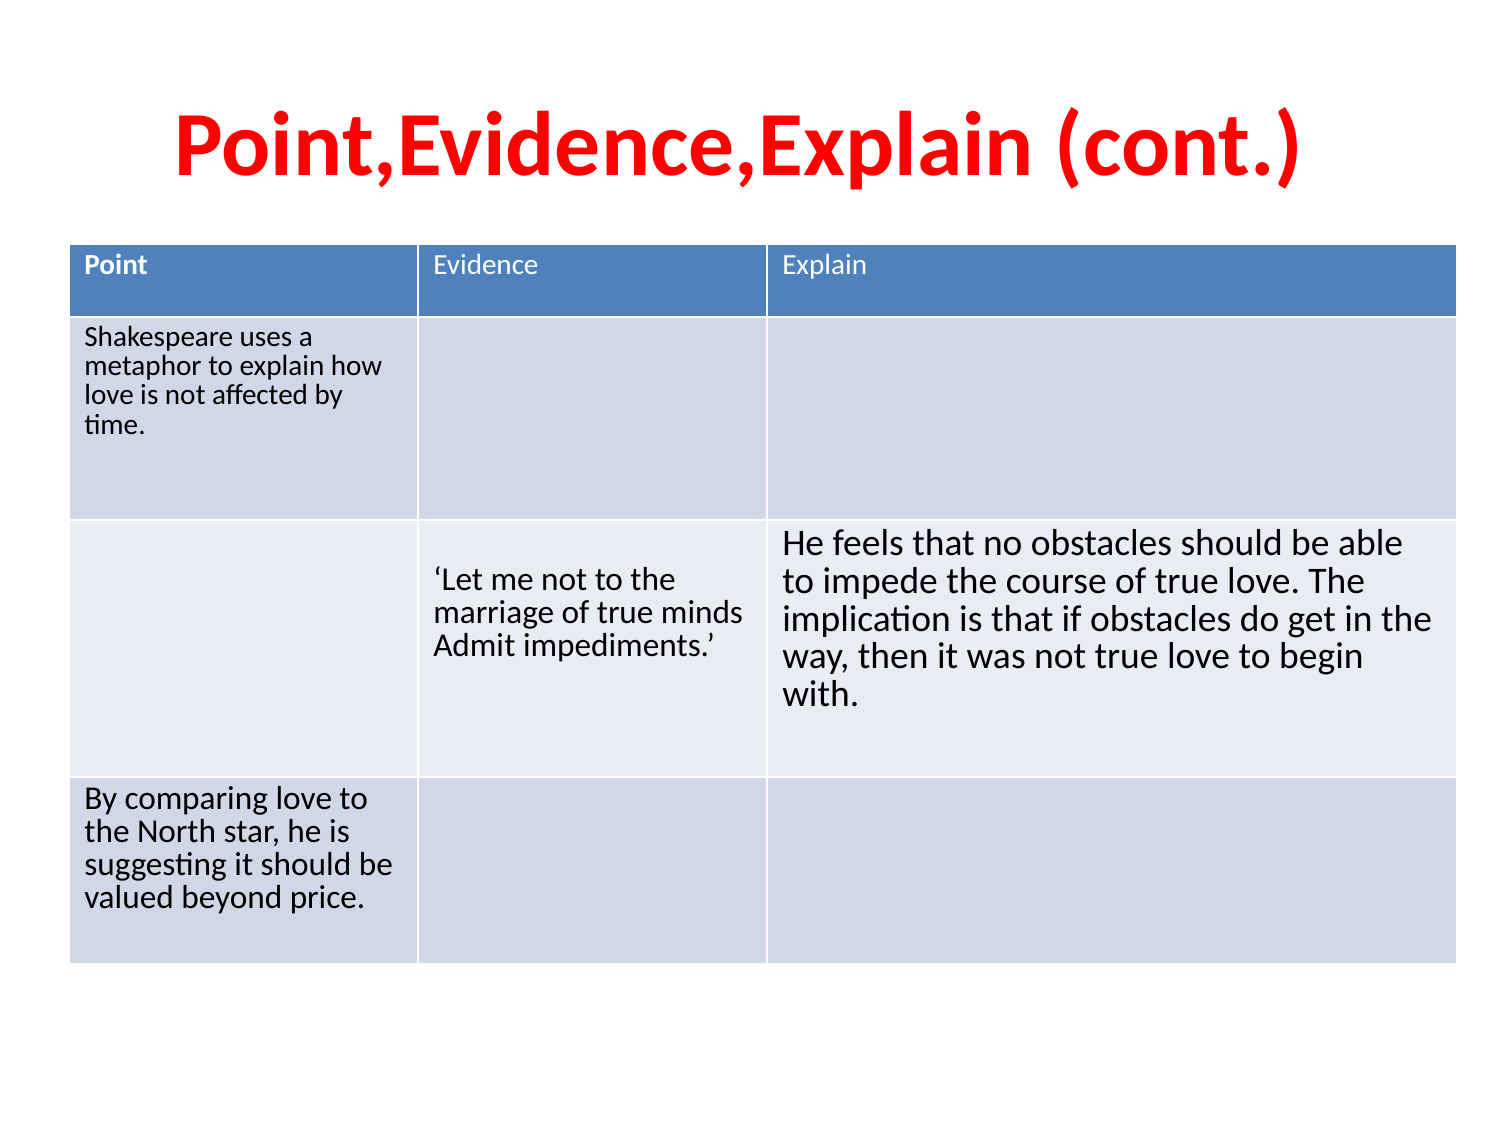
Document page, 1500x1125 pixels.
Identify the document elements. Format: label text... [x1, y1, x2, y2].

table_cell [768, 778, 1456, 963]
table_cell [419, 318, 766, 519]
table_cell Shakespeare uses a metaphor to explain how love is not affected by time. [70, 318, 417, 519]
table_cell He feels that no obstacles should be able to impede the course of true love. The implication is that if obstacles do get in the way, then it was not true love to begin with. [768, 521, 1456, 776]
table_cell [419, 778, 766, 963]
table_header Point [70, 245, 417, 316]
table_cell [70, 521, 417, 776]
table_cell ‘Let me not to the marriage of true minds Admit impediments.’ [419, 521, 766, 776]
table_header Evidence [419, 245, 766, 316]
title Point,Evidence,Explain (cont.) [75, 45, 1425, 233]
table_cell [768, 318, 1456, 519]
table_cell By comparing love to the North star, he is suggesting it should be valued beyond price. [70, 778, 417, 963]
table_header Explain [768, 245, 1456, 316]
